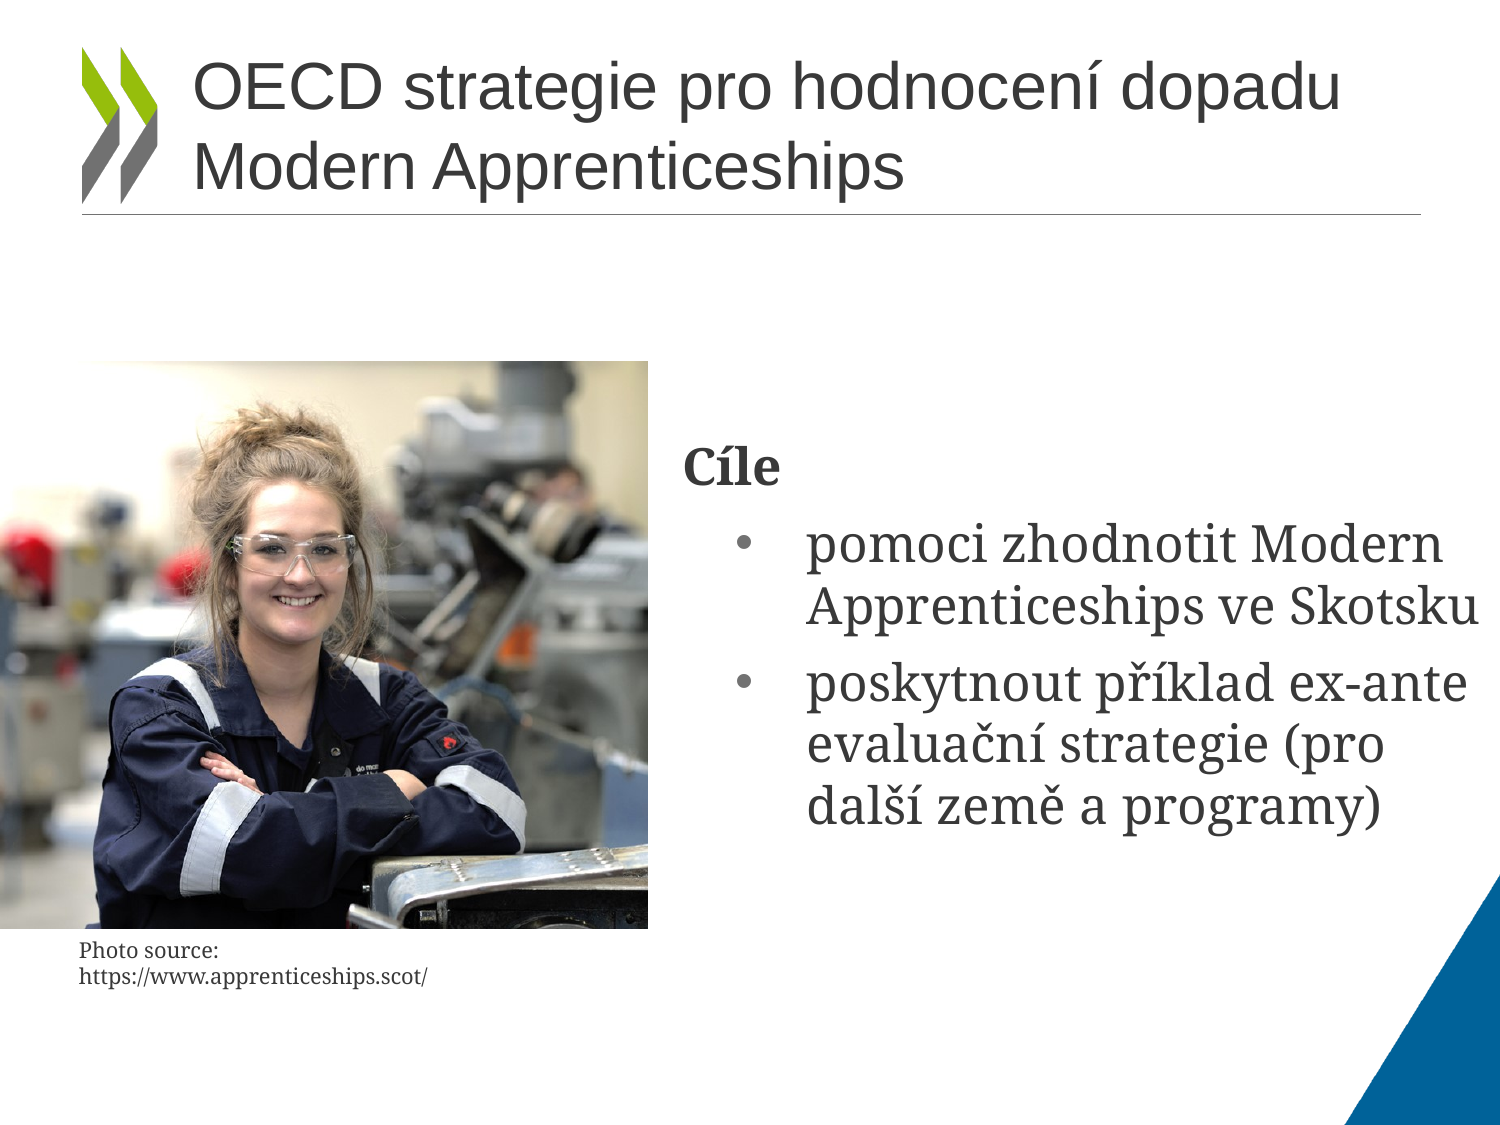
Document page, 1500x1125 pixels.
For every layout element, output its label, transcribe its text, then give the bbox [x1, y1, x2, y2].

picture [0, 361, 649, 929]
picture [1344, 874, 1500, 1125]
list Cíle pomoci zhodnotit Modern Apprenticeships ve Skotsku poskytnout příklad ex-ante evaluační strategie (pro další země a programy) [667, 426, 1500, 865]
title OECD strategie pro hodnocení dopadu Modern Apprenticeships [177, 38, 1394, 207]
text_box Photo source: https://www.apprenticeships.scot/ [64, 938, 584, 987]
